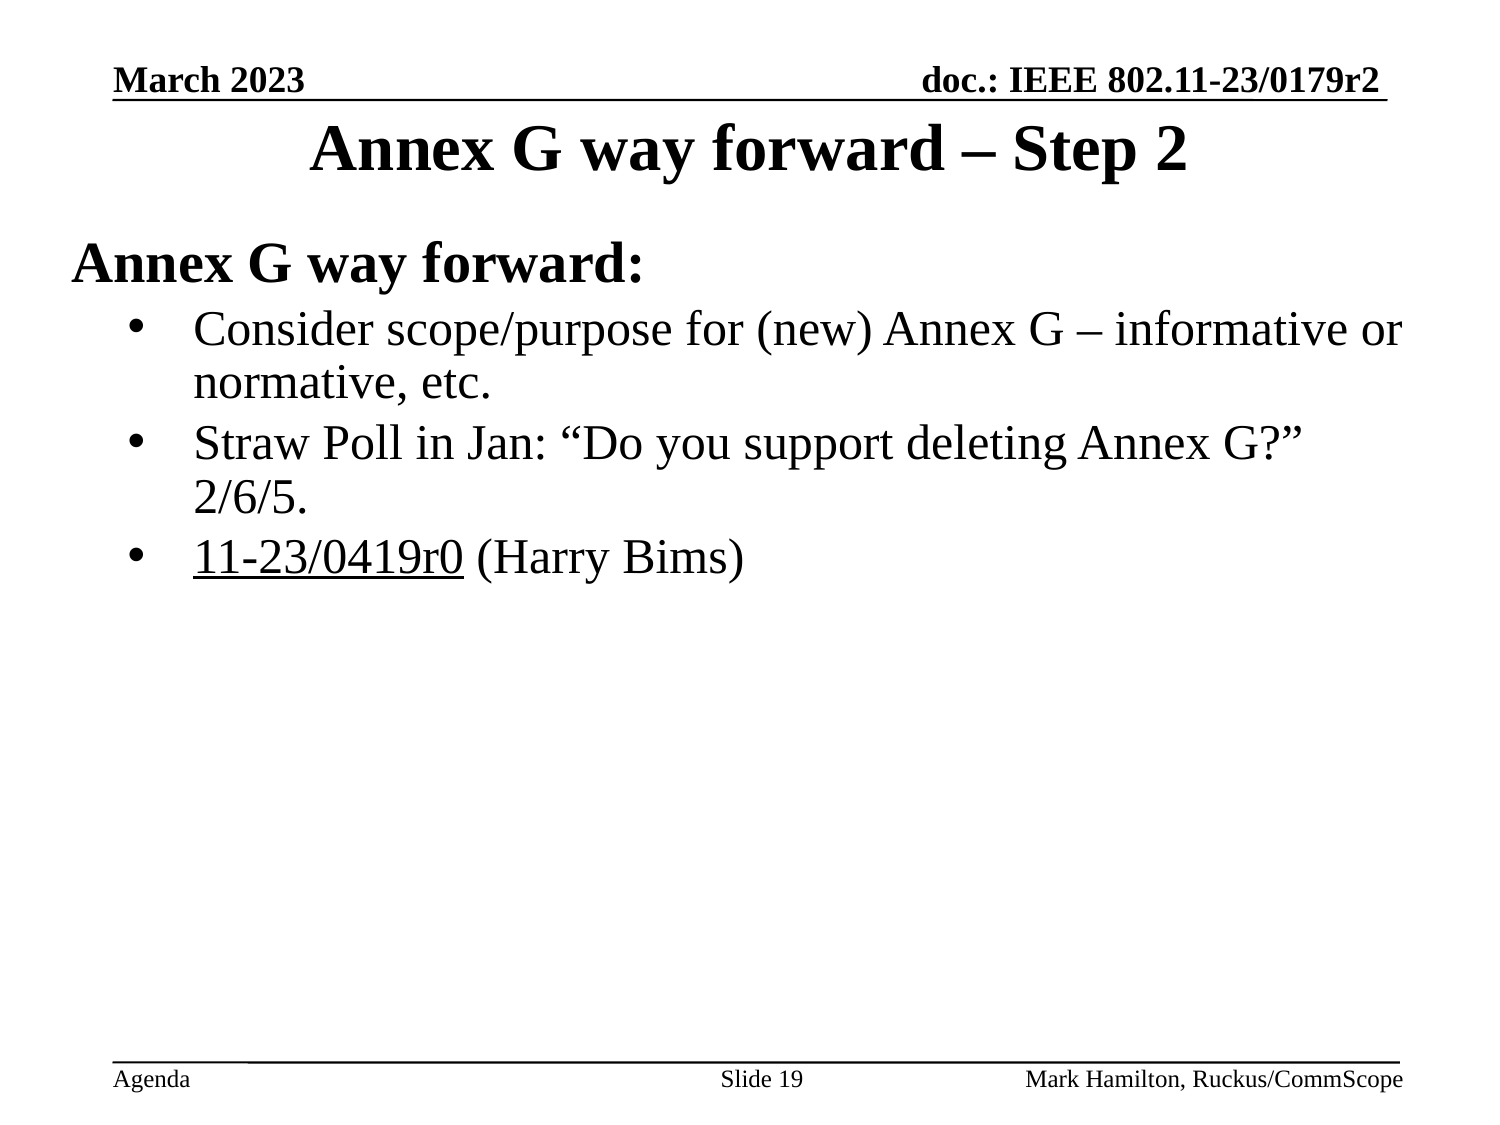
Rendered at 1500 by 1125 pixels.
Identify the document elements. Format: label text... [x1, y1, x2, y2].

title Annex G way forward – Step 2 [112, 99, 1388, 188]
list Annex G way forward: Consider scope/purpose for (new) Annex G – informative or normative, etc. Straw Poll in Jan: “Do you support deleting Annex G?” 2/6/5. 11-23/0419r0 (Harry Bims) [56, 224, 1444, 1050]
